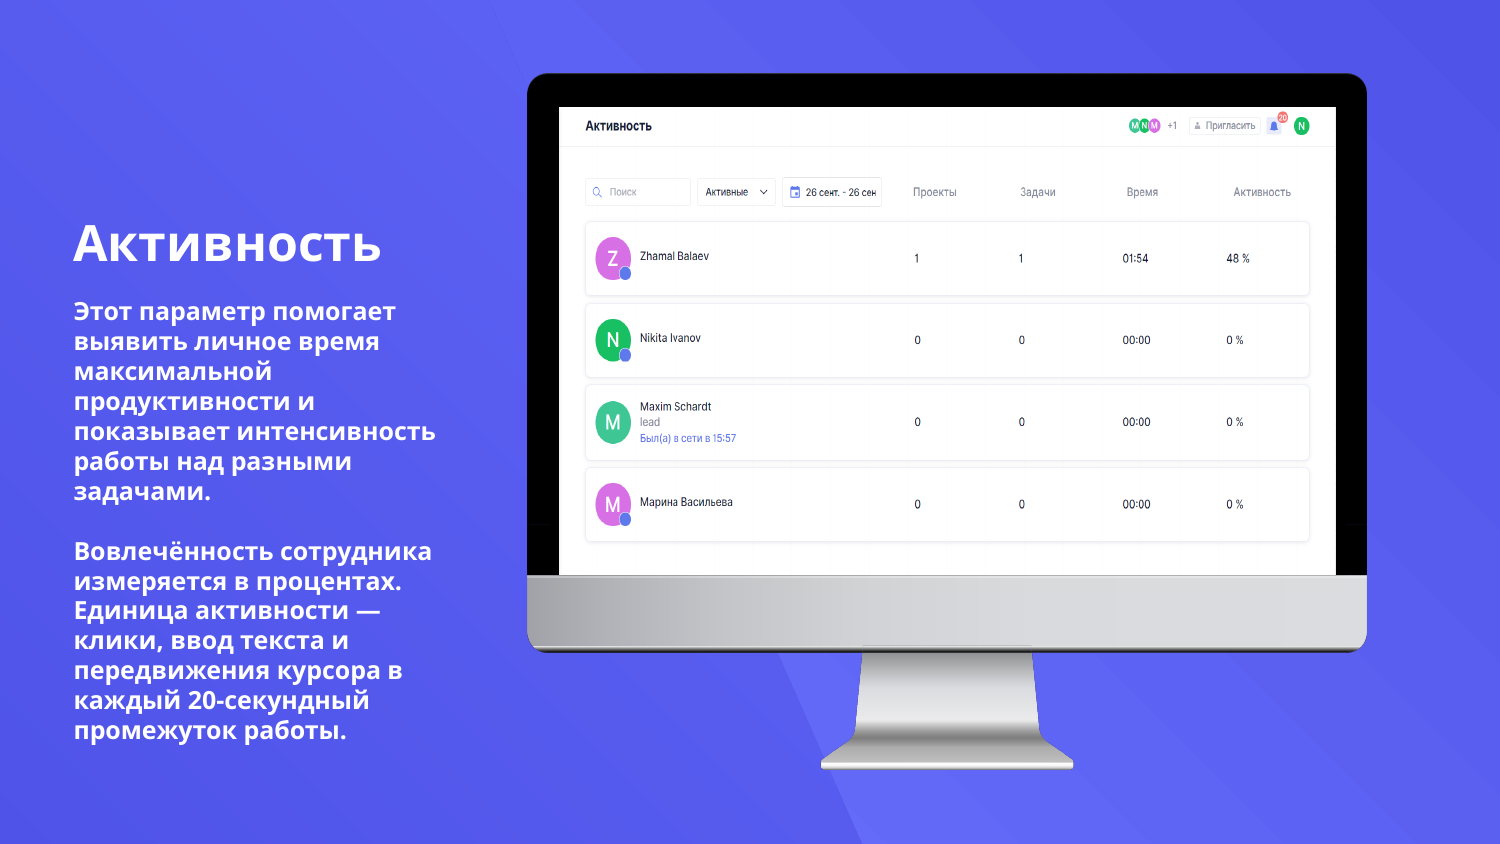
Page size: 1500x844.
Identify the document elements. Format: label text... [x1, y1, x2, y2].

picture [559, 107, 1337, 575]
text_box Этот параметр помогает выявить личное время максимальной продуктивности и показывает интенсивность работы над разными задачами. Вовлечённость сотрудника измеряется в процентах. Единица активности — клики, ввод текста и передвижения курсора в каждый 20-секундный промежуток работы. [62, 289, 466, 808]
text_box Активность [62, 205, 466, 273]
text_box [527, 73, 1367, 770]
